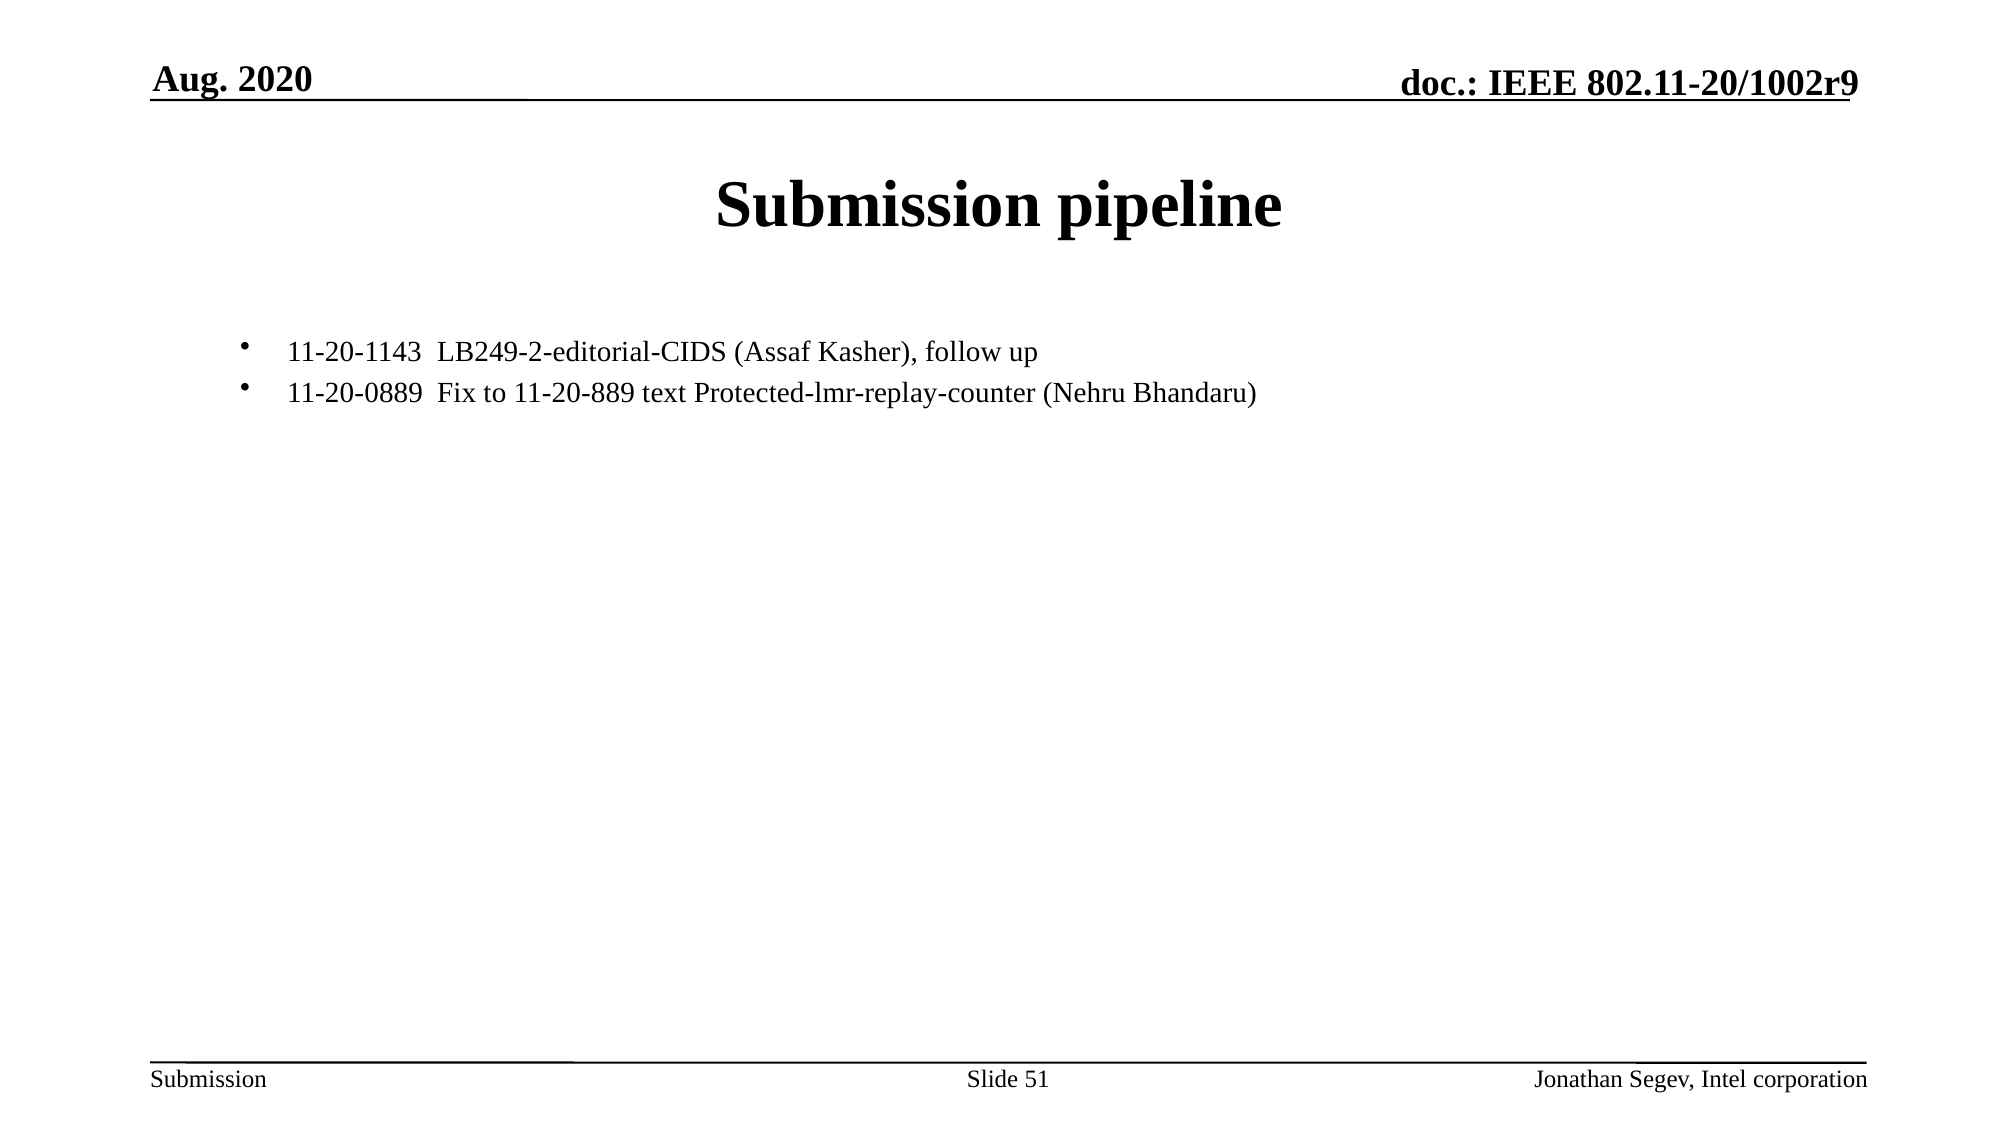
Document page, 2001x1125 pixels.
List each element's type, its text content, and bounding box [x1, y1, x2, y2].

footer Jonathan Segev, Intel corporation [1171, 1061, 1869, 1093]
list 11-20-1143 LB249-2-editorial-CIDS (Assaf Kasher), follow up 11-20-0889 Fix to 11-20-889 text Protected-lmr-replay-counter (Nehru Bhandaru) [149, 324, 1850, 1000]
title Submission pipeline [149, 112, 1850, 288]
slide_number Slide 51 [950, 1061, 1067, 1123]
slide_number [152, 54, 563, 100]
